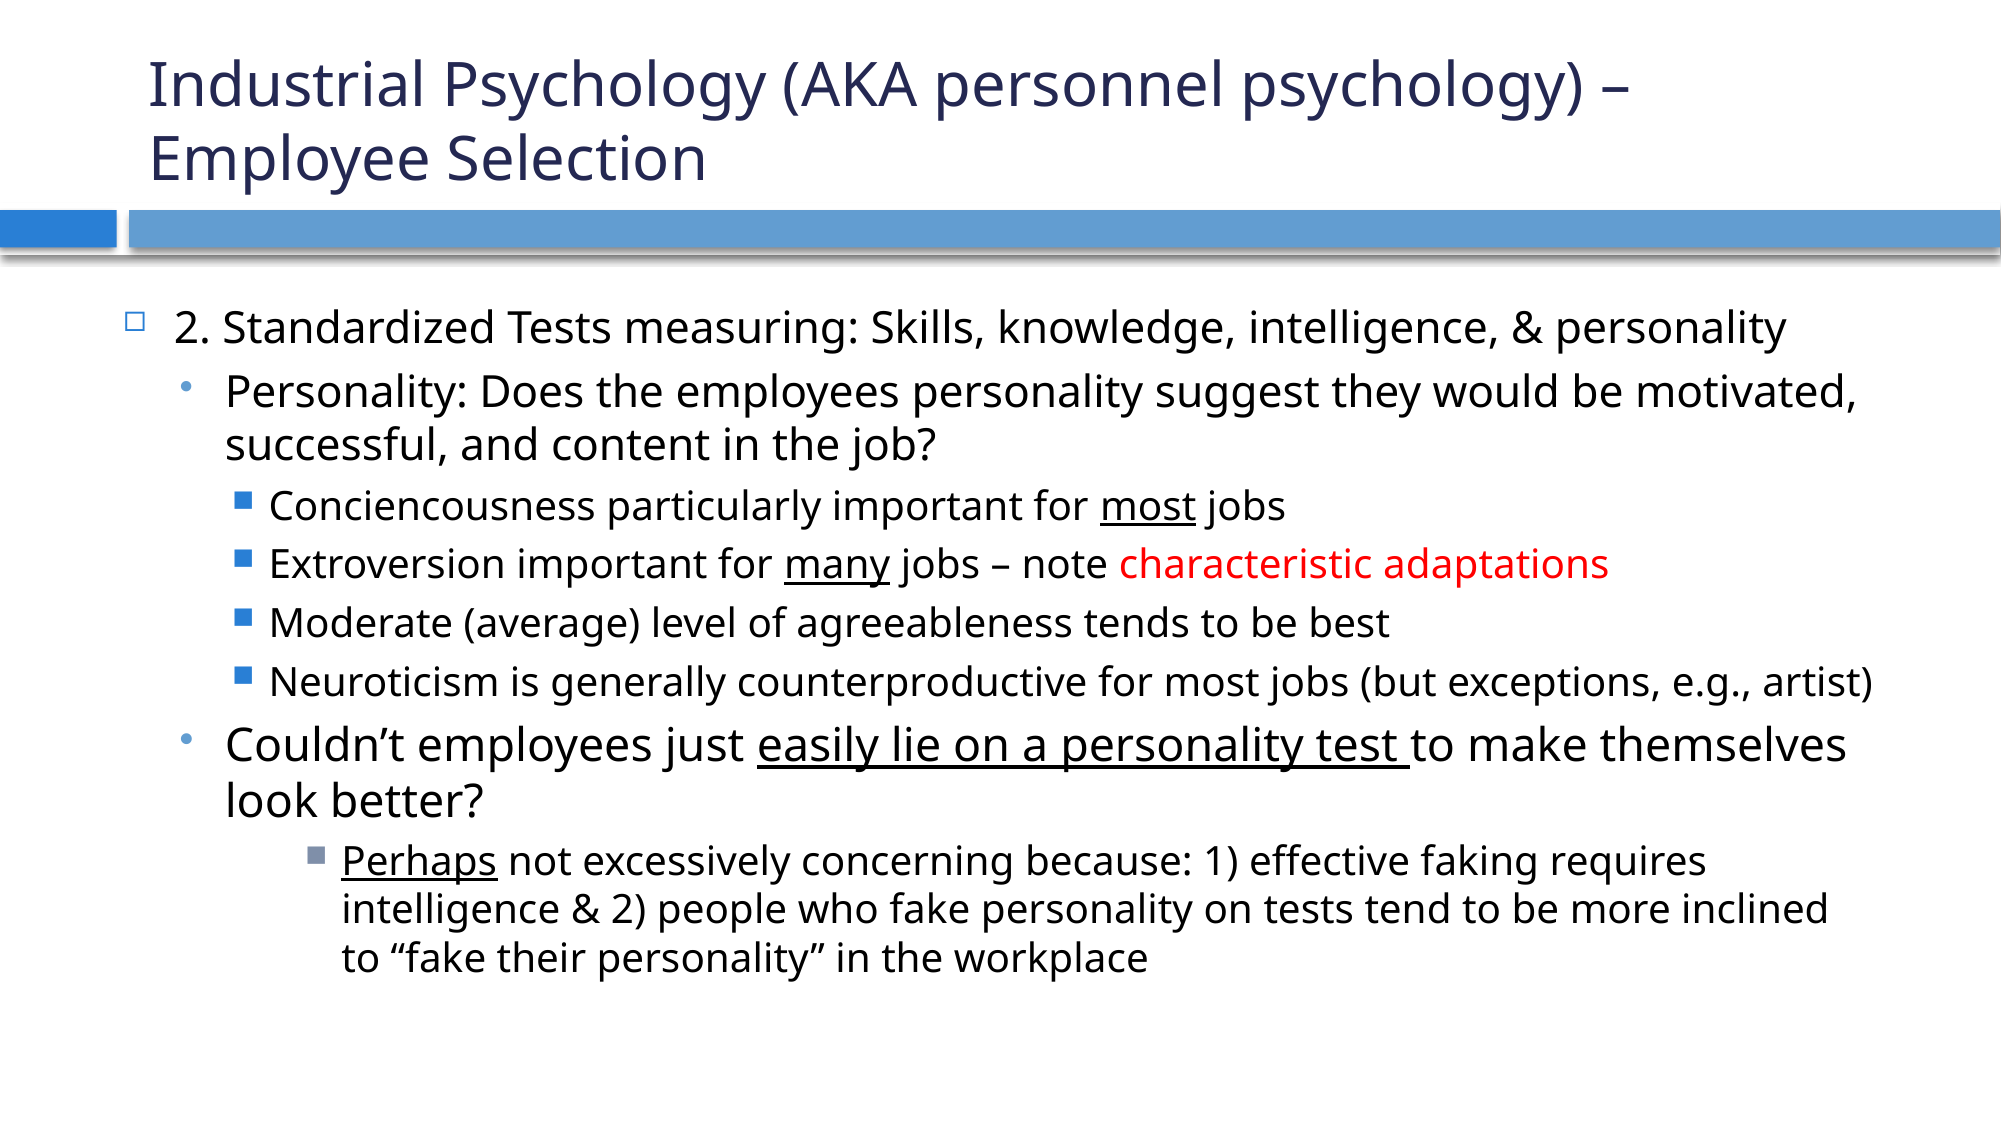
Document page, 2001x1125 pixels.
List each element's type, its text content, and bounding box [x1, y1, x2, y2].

list 2. Standardized Tests measuring: Skills, knowledge, intelligence, & personality Personality: Does the employees personality suggest they would be motivated, successful, and content in the job? Conciencousness particularly important for most jobs Extroversion important for many jobs – note characteristic adaptations Moderate (average) level of agreeableness tends to be best Neuroticism is generally counterproductive for most jobs (but exceptions, e.g., artist) Couldn’t employees just easily lie on a personality test to make themselves look better? Perhaps not excessively concerning because: 1) effective faking requires intelligence & 2) people who fake personality on tests tend to be more inclined to “fake their personality” in the workplace [108, 224, 1892, 1020]
title Industrial Psychology (AKA personnel psychology) – Employee Selection [133, 37, 1918, 200]
